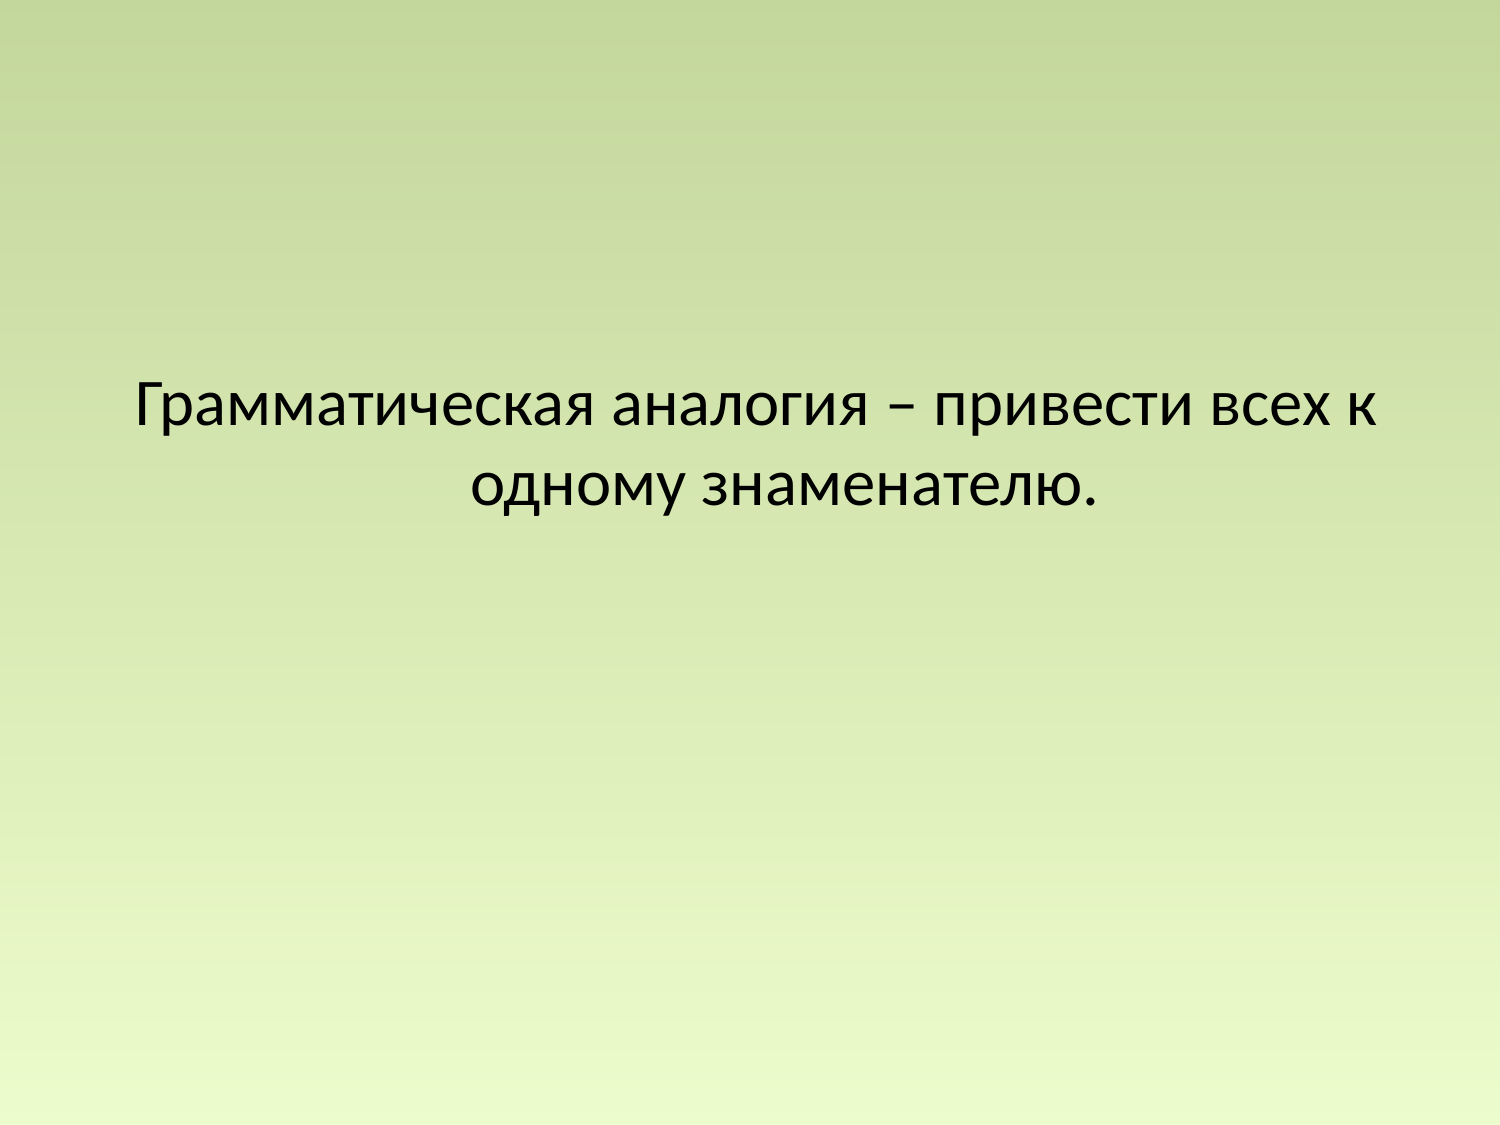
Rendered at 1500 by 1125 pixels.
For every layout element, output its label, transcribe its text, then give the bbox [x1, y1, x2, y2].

list Грамматическая аналогия – привести всех к одному знаменателю. [82, 351, 1432, 1094]
